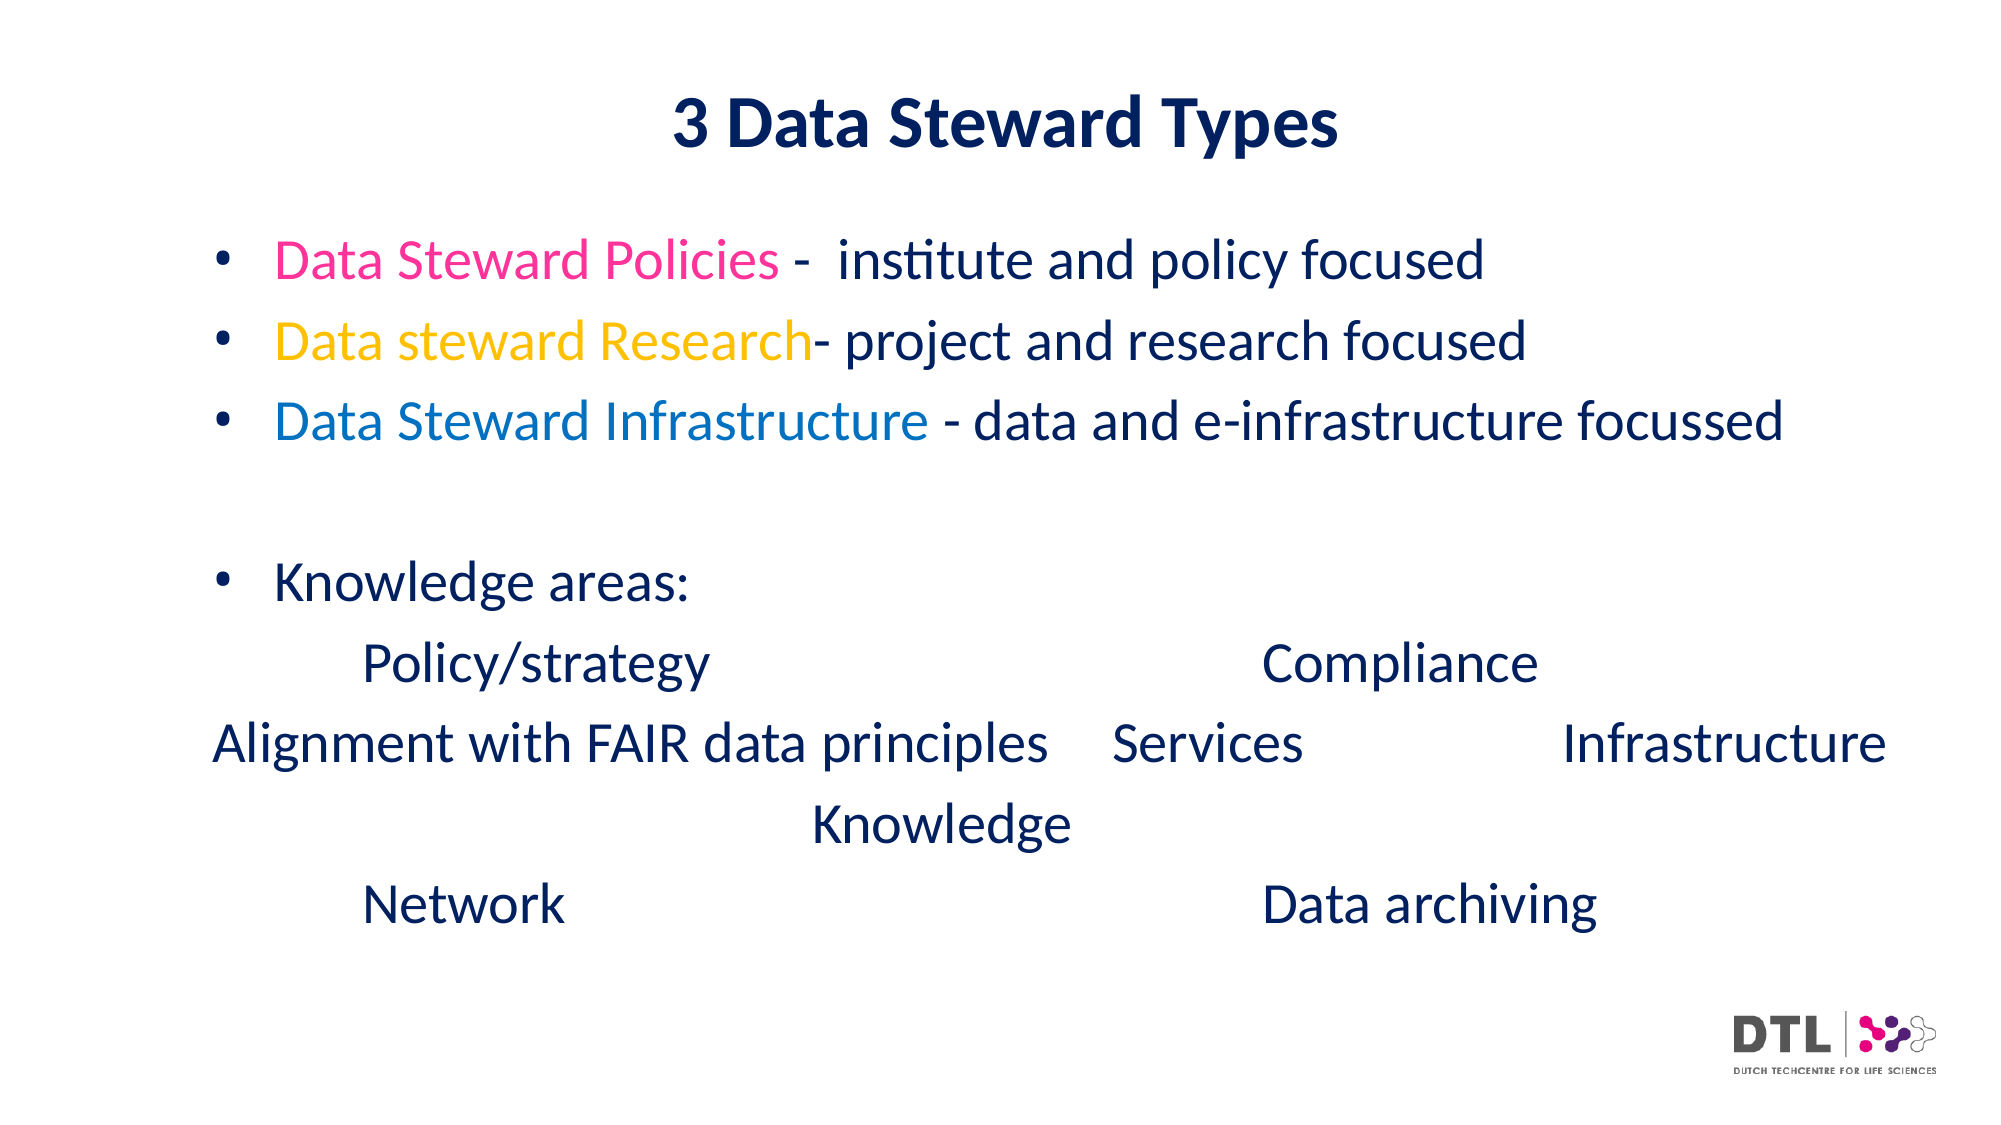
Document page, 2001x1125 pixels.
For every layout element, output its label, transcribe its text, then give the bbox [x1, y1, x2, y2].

picture [1734, 1011, 1936, 1074]
text_box 3 Data Steward Types [350, 29, 1662, 207]
list Data Steward Policies - institute and policy focused Data steward Research- project and research focused Data Steward Infrastructure - data and e-infrastructure focussed Knowledge areas: Policy/strategy Compliance Alignment with FAIR data principles Services Infrastructure Knowledge Network Data archiving [184, 203, 1924, 1119]
